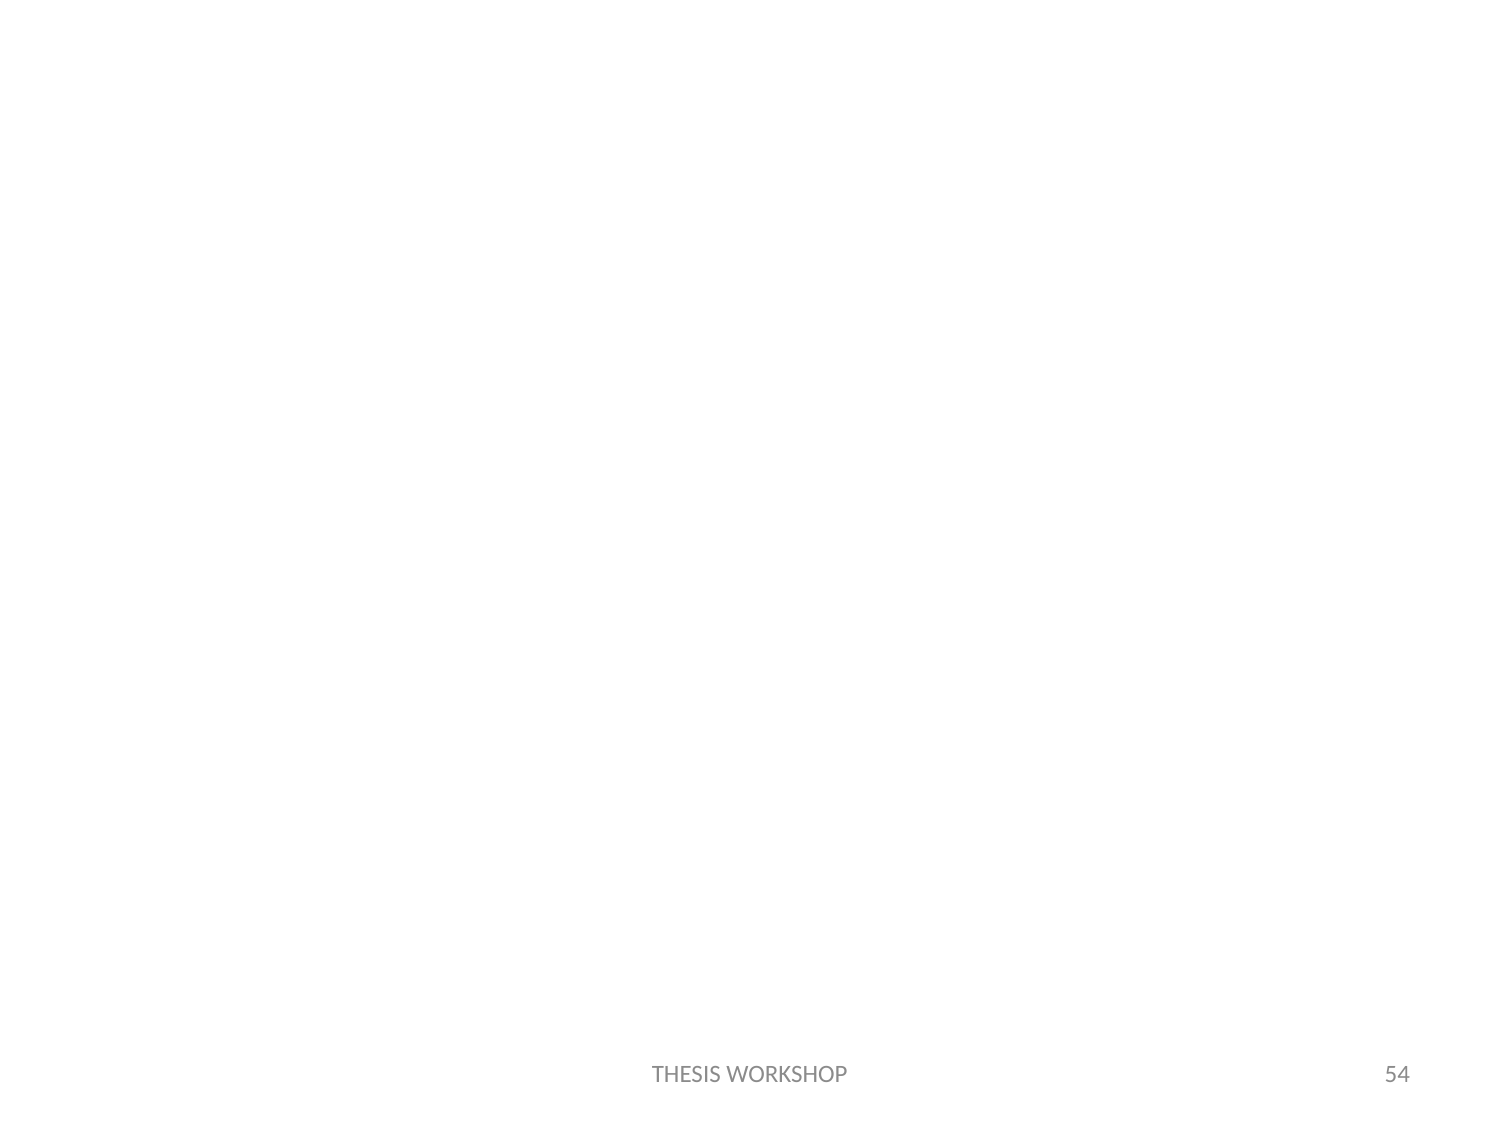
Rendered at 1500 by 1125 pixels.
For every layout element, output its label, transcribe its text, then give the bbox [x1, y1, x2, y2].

slide_number 54 [1074, 1042, 1425, 1103]
footer THESIS WORKSHOP [512, 1042, 988, 1103]
